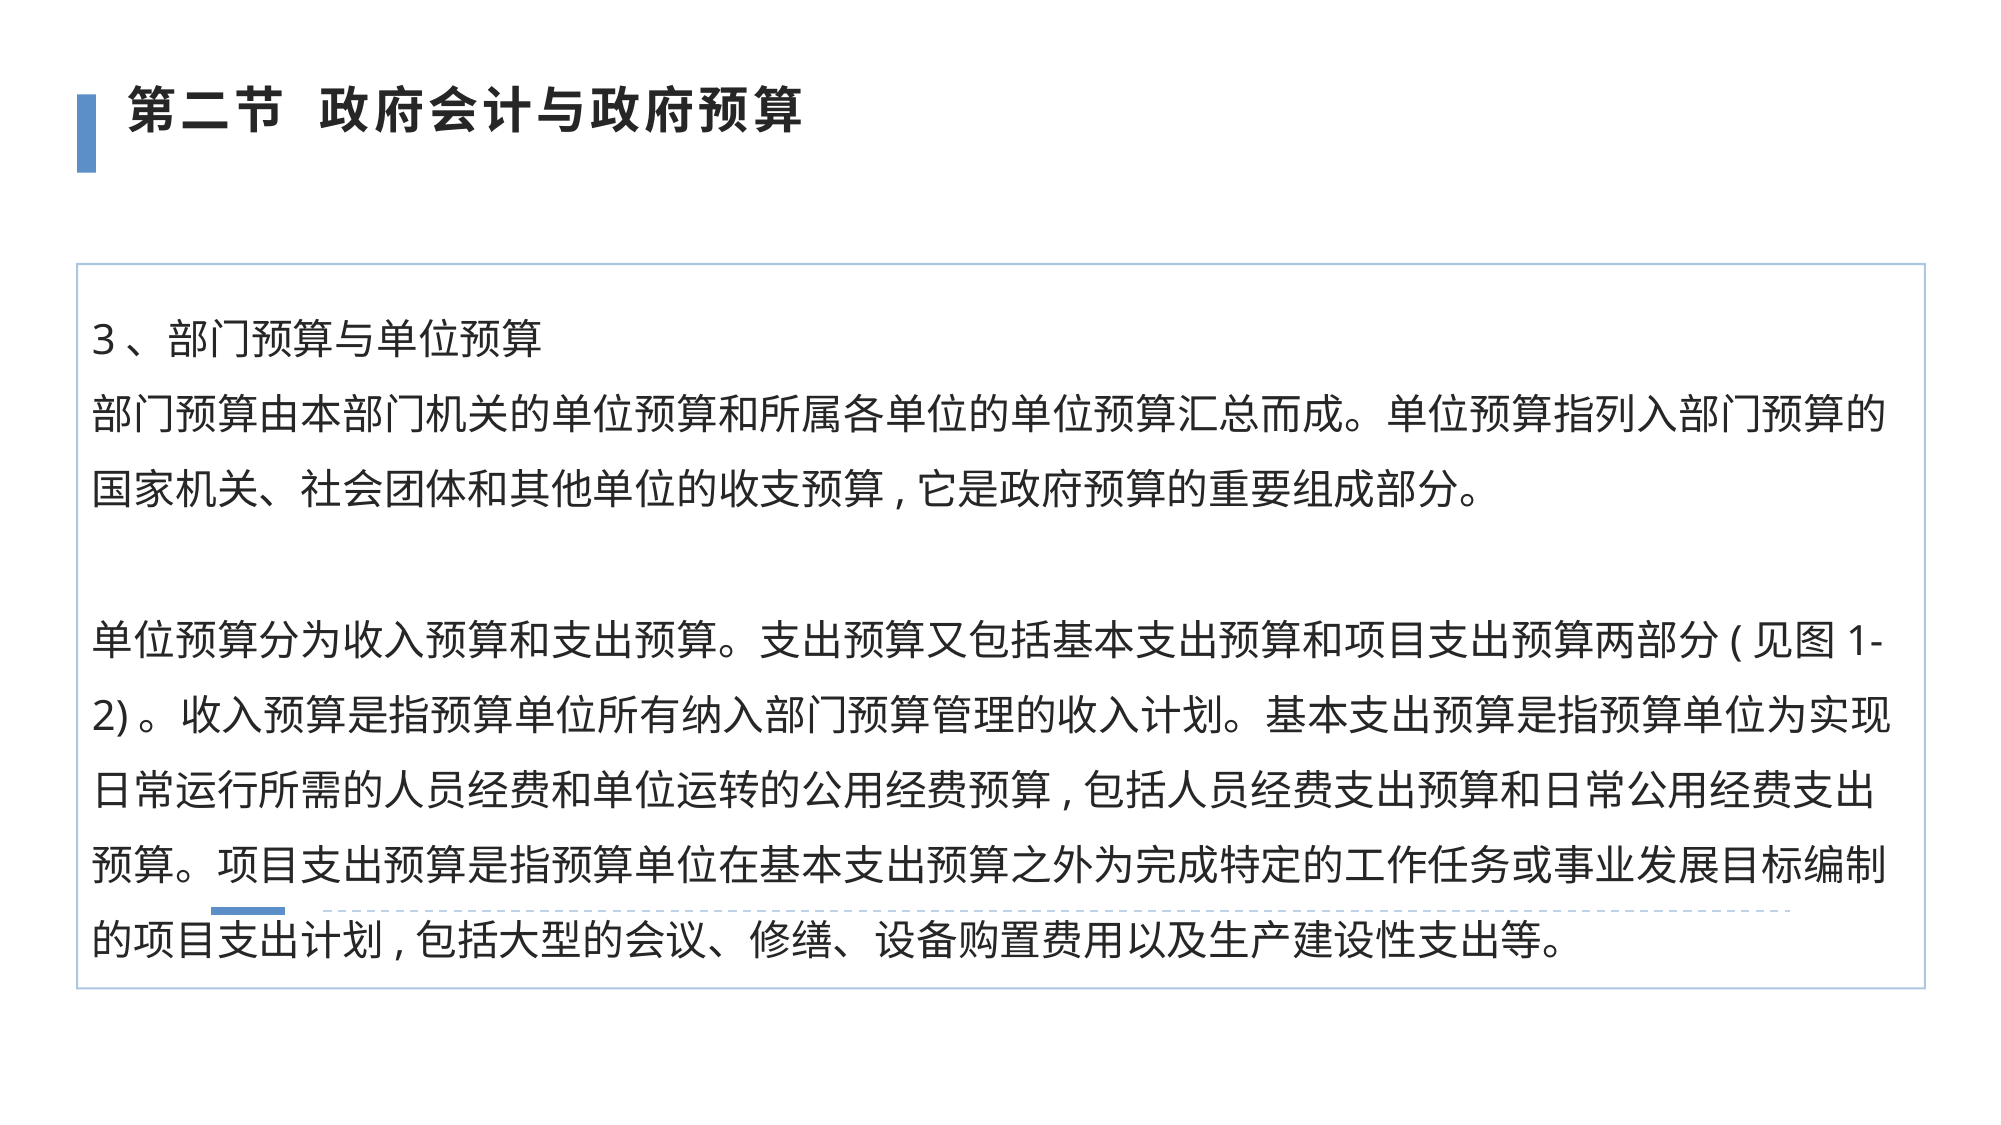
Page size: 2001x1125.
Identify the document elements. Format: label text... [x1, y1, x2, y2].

text_box [76, 93, 97, 174]
title 第二节 政府会计与政府预算 [109, 72, 1891, 146]
text_box [1911, 263, 1926, 989]
text_box 3、部门预算与单位预算 部门预算由本部门机关的单位预算和所属各单位的单位预算汇总而成。单位预算指列入部门预算的国家机关、社会团体和其他单位的收支预算,它是政府预算的重要组成部分。 单位预算分为收入预算和支出预算。支出预算又包括基本支出预算和项目支出预算两部分(见图1-2)。收入预算是指预算单位所有纳入部门预算管理的收入计划。基本支出预算是指预算单位为实现日常运行所需的人员经费和单位运转的公用经费预算,包括人员经费支出预算和日常公用经费支出预算。项目支出预算是指预算单位在基本支出预算之外为完成特定的工作任务或事业发展目标编制的项目支出计划,包括大型的会议、修缮、设备购置费用以及生产建设性支出等。 [77, 263, 1911, 989]
